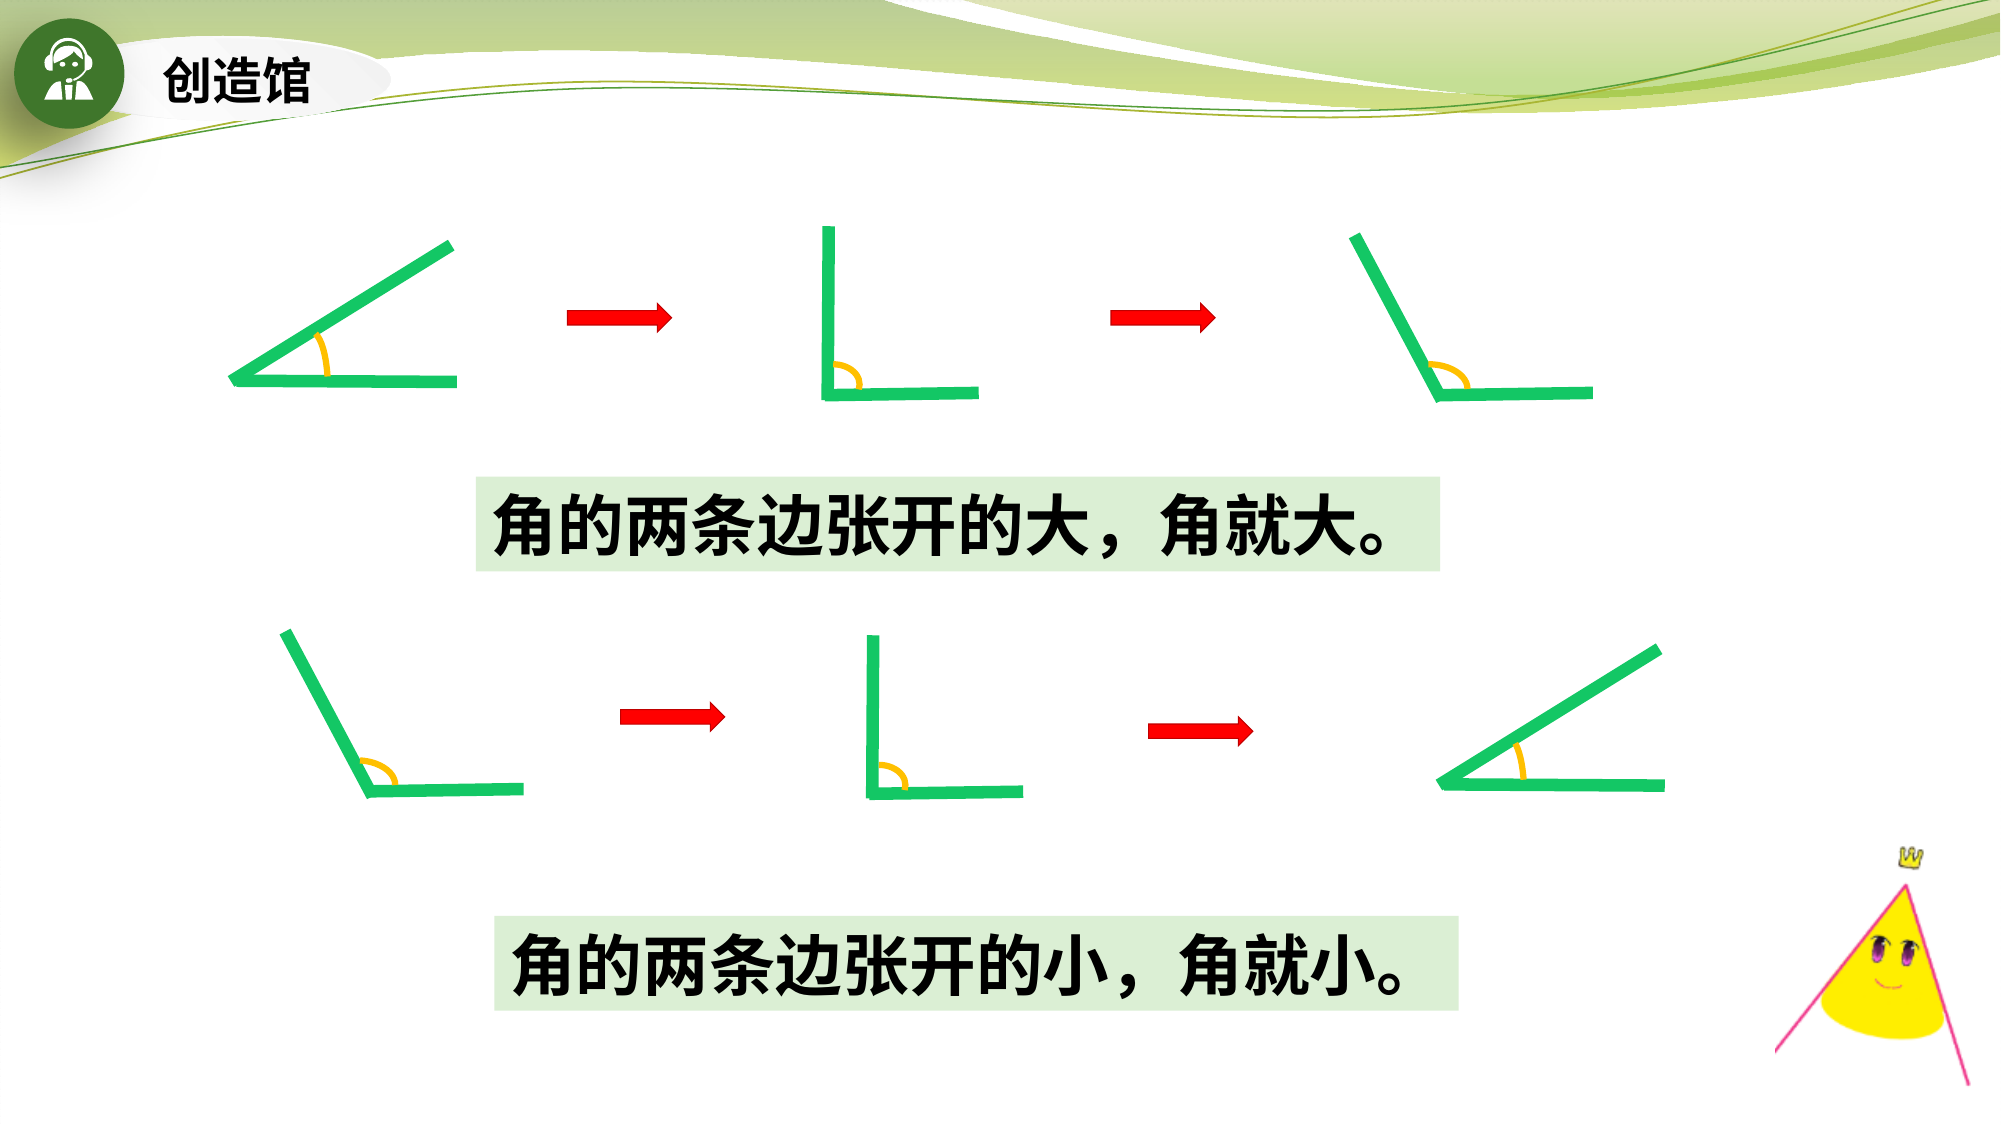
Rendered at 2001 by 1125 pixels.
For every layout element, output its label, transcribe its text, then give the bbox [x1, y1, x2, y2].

text_box [13, 17, 111, 130]
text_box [285, 631, 524, 810]
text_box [852, 635, 1024, 806]
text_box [230, 245, 457, 444]
text_box 角的两条边张开的小，角就小。 [494, 915, 1459, 1011]
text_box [1354, 235, 1593, 414]
text_box [566, 302, 673, 334]
text_box [1110, 302, 1216, 334]
text_box [1148, 715, 1254, 747]
text_box [44, 87, 50, 100]
picture [1775, 845, 1985, 1105]
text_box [806, 226, 979, 405]
text_box [620, 701, 726, 733]
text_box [50, 35, 396, 121]
text_box 角的两条边张开的大，角就大。 [475, 476, 1441, 572]
text_box [44, 53, 50, 71]
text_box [1438, 648, 1665, 849]
